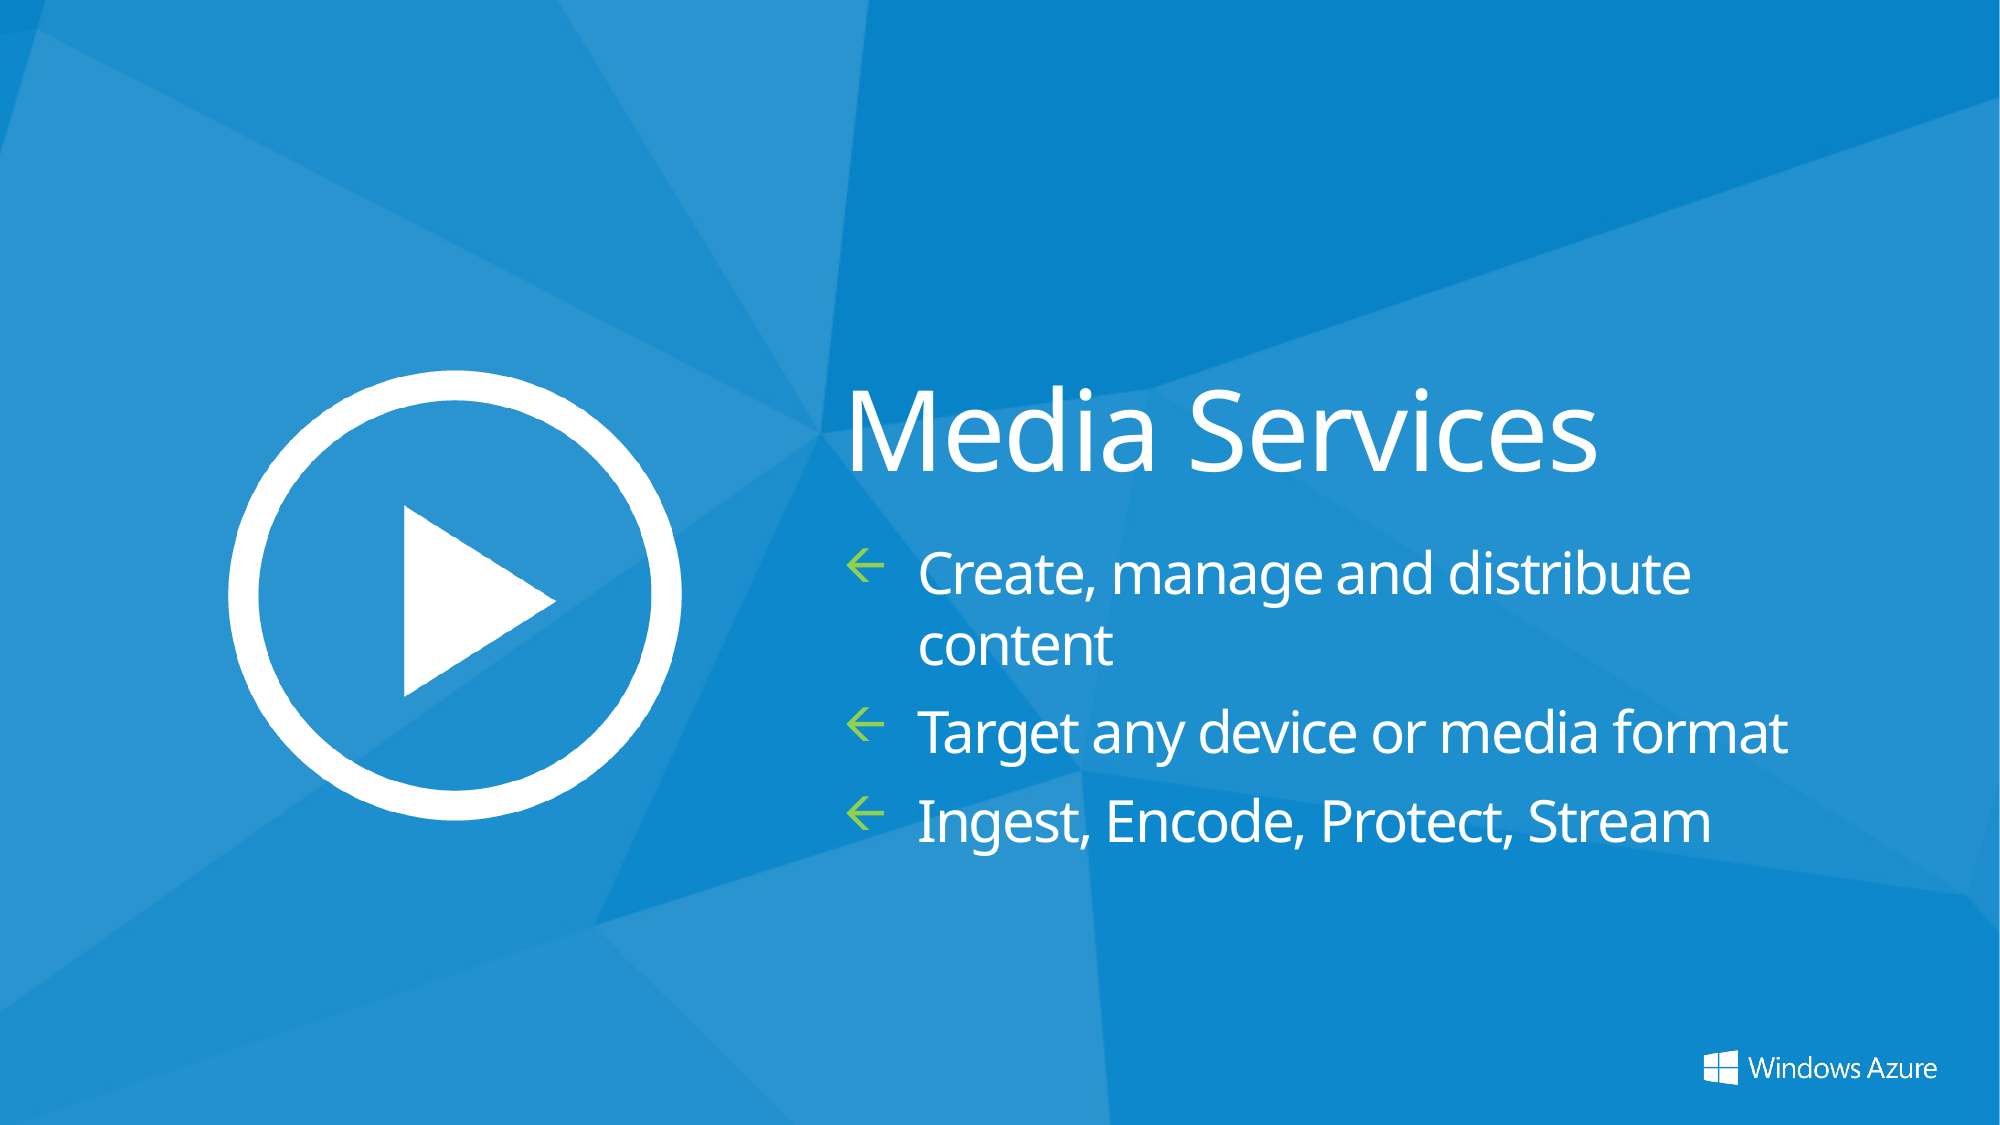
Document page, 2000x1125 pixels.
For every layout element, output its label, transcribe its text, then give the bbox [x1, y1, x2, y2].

picture [0, 0, 2000, 1125]
text_box Media Services [842, 374, 1888, 496]
list Create, manage and distribute content Target any device or media format Ingest, Encode, Protect, Stream [841, 536, 1863, 970]
